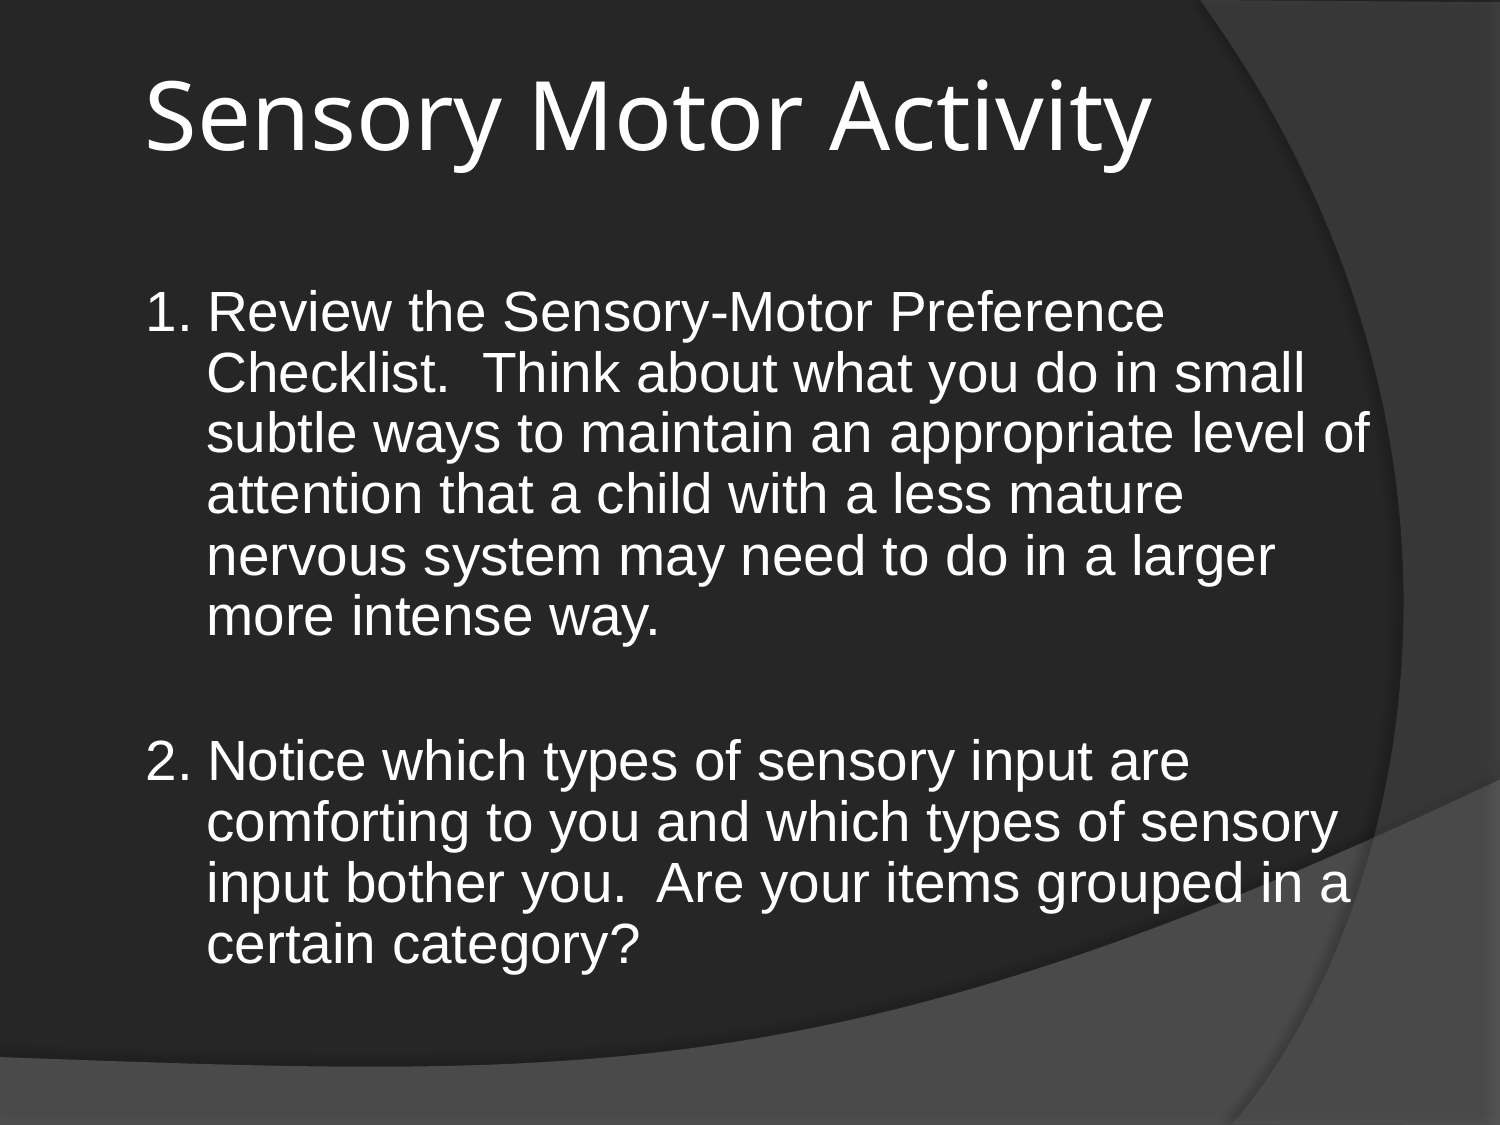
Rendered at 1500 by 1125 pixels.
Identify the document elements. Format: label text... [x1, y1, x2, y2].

title Sensory Motor Activity [137, 24, 1413, 200]
list 1. Review the Sensory-Motor Preference Checklist. Think about what you do in small subtle ways to maintain an appropriate level of attention that a child with a less mature nervous system may need to do in a larger more intense way. 2. Notice which types of sensory input are comforting to you and which types of sensory input bother you. Are your items grouped in a certain category? [125, 275, 1400, 1063]
